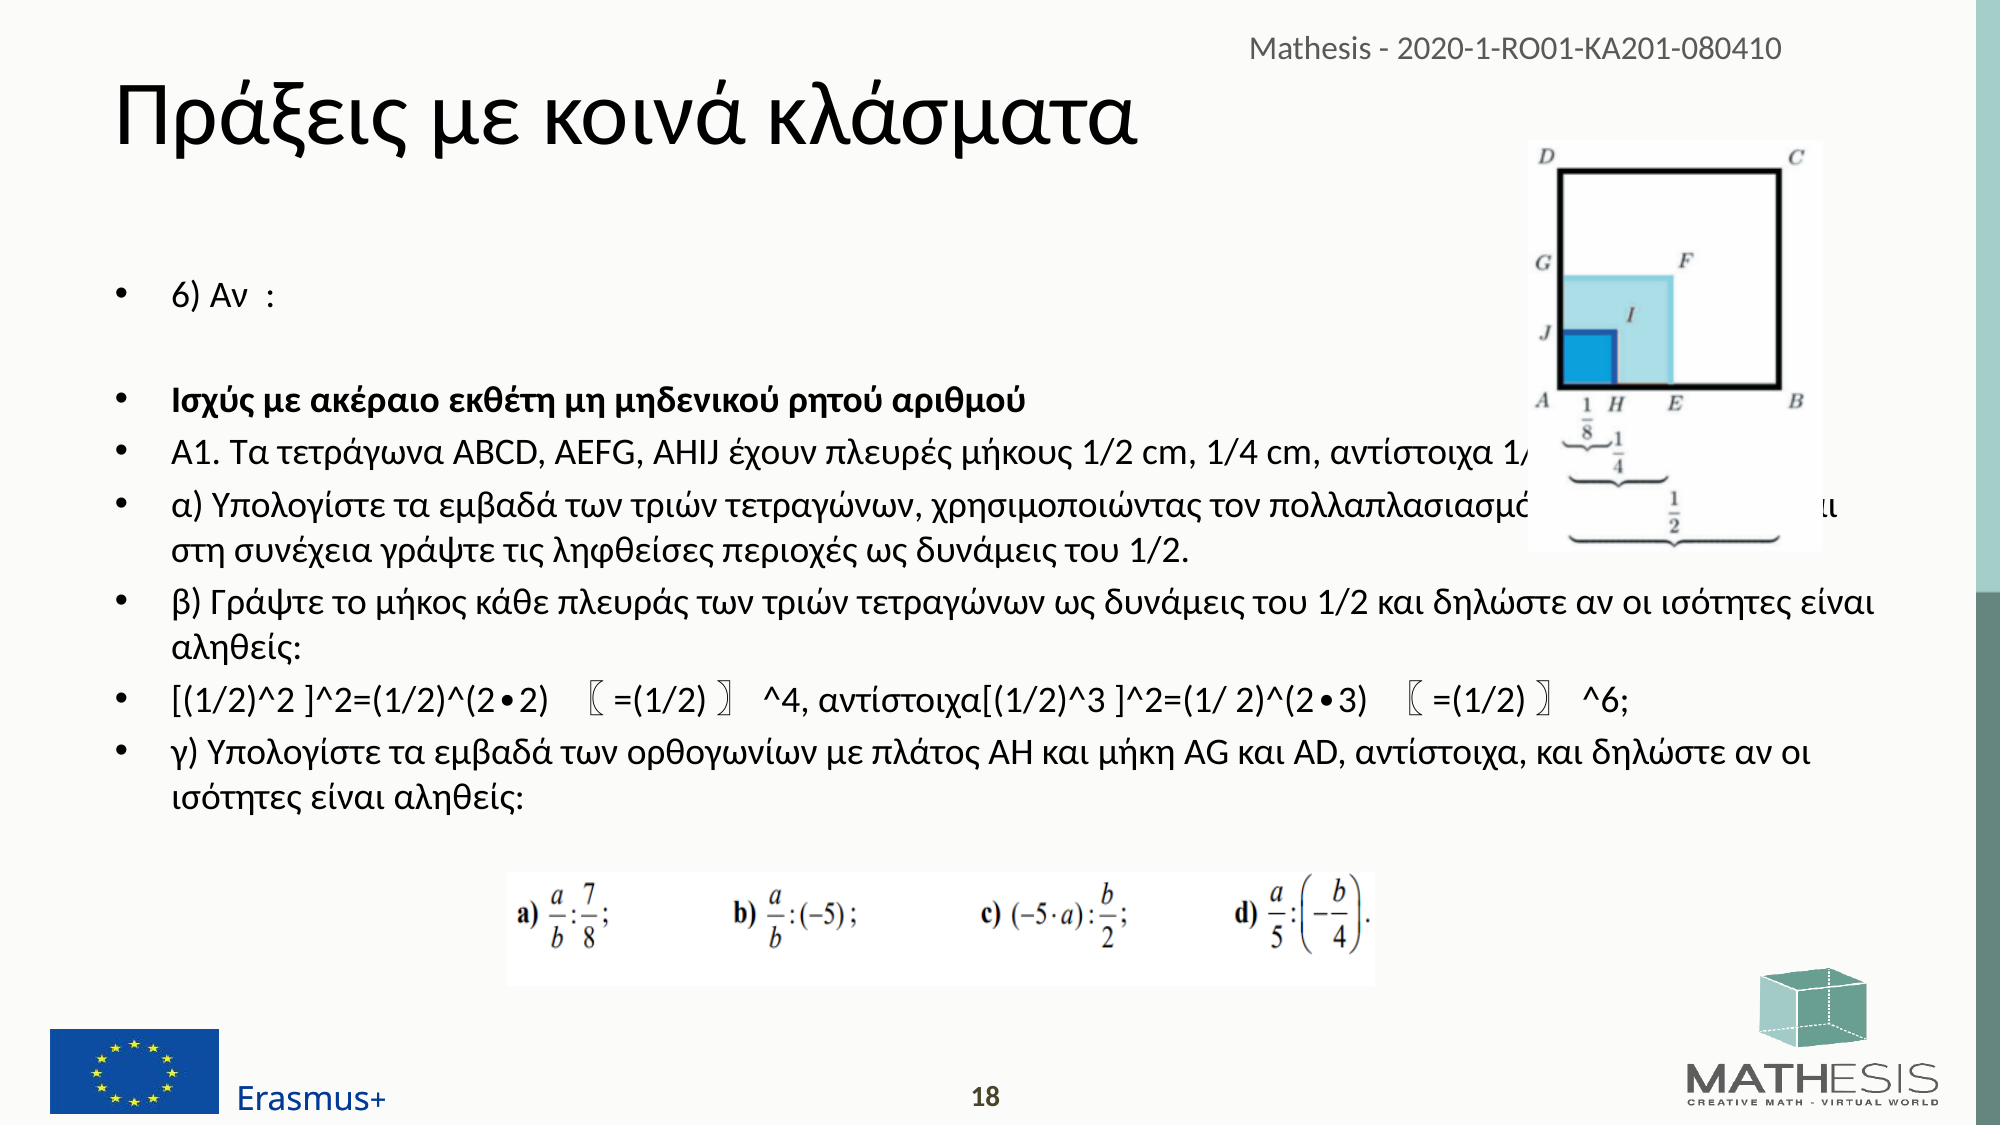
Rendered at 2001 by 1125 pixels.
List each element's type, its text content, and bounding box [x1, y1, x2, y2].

picture [1527, 139, 1824, 554]
picture [507, 872, 1376, 986]
title Πράξεις με κοινά κλάσματα [99, 45, 1900, 233]
picture [50, 1029, 219, 1114]
